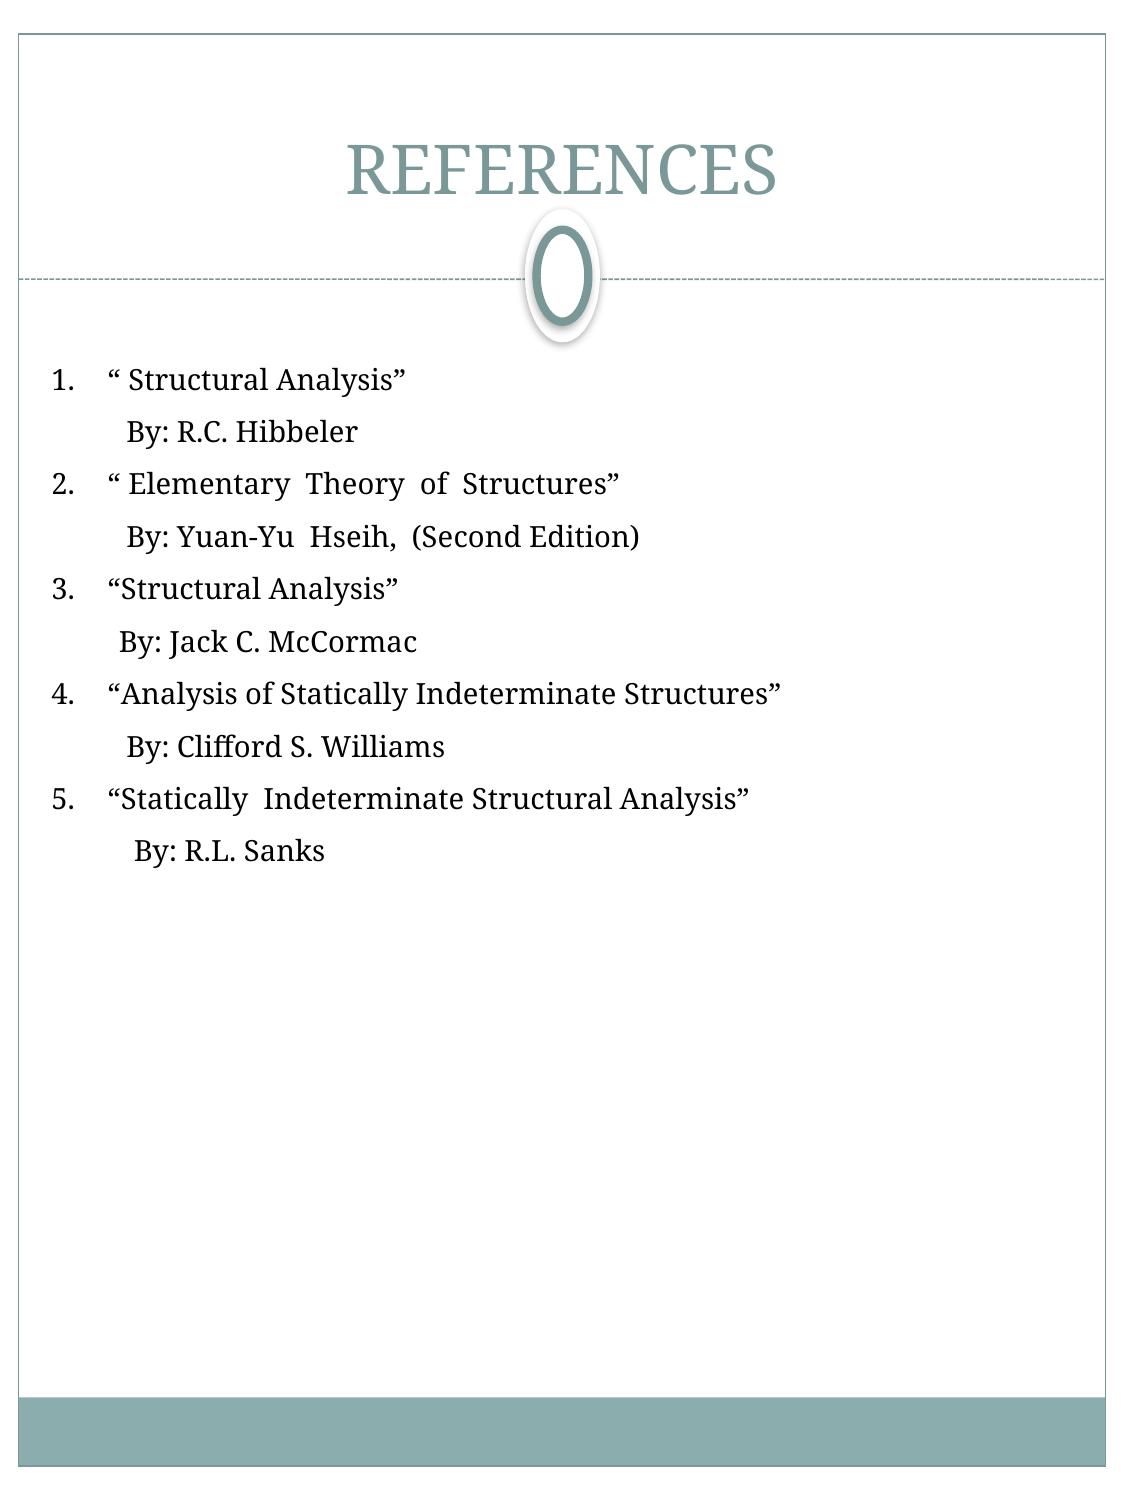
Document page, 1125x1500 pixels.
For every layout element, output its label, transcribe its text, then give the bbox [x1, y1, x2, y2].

text_box “ Structural Analysis” By: R.C. Hibbeler “ Elementary Theory of Structures” By: Yuan-Yu Hseih, (Second Edition) “Structural Analysis” By: Jack C. McCormac “Analysis of Statically Indeterminate Structures” By: Clifford S. Williams “Statically Indeterminate Structural Analysis” By: R.L. Sanks [36, 335, 1074, 876]
title REFERENCES [37, 50, 1088, 216]
